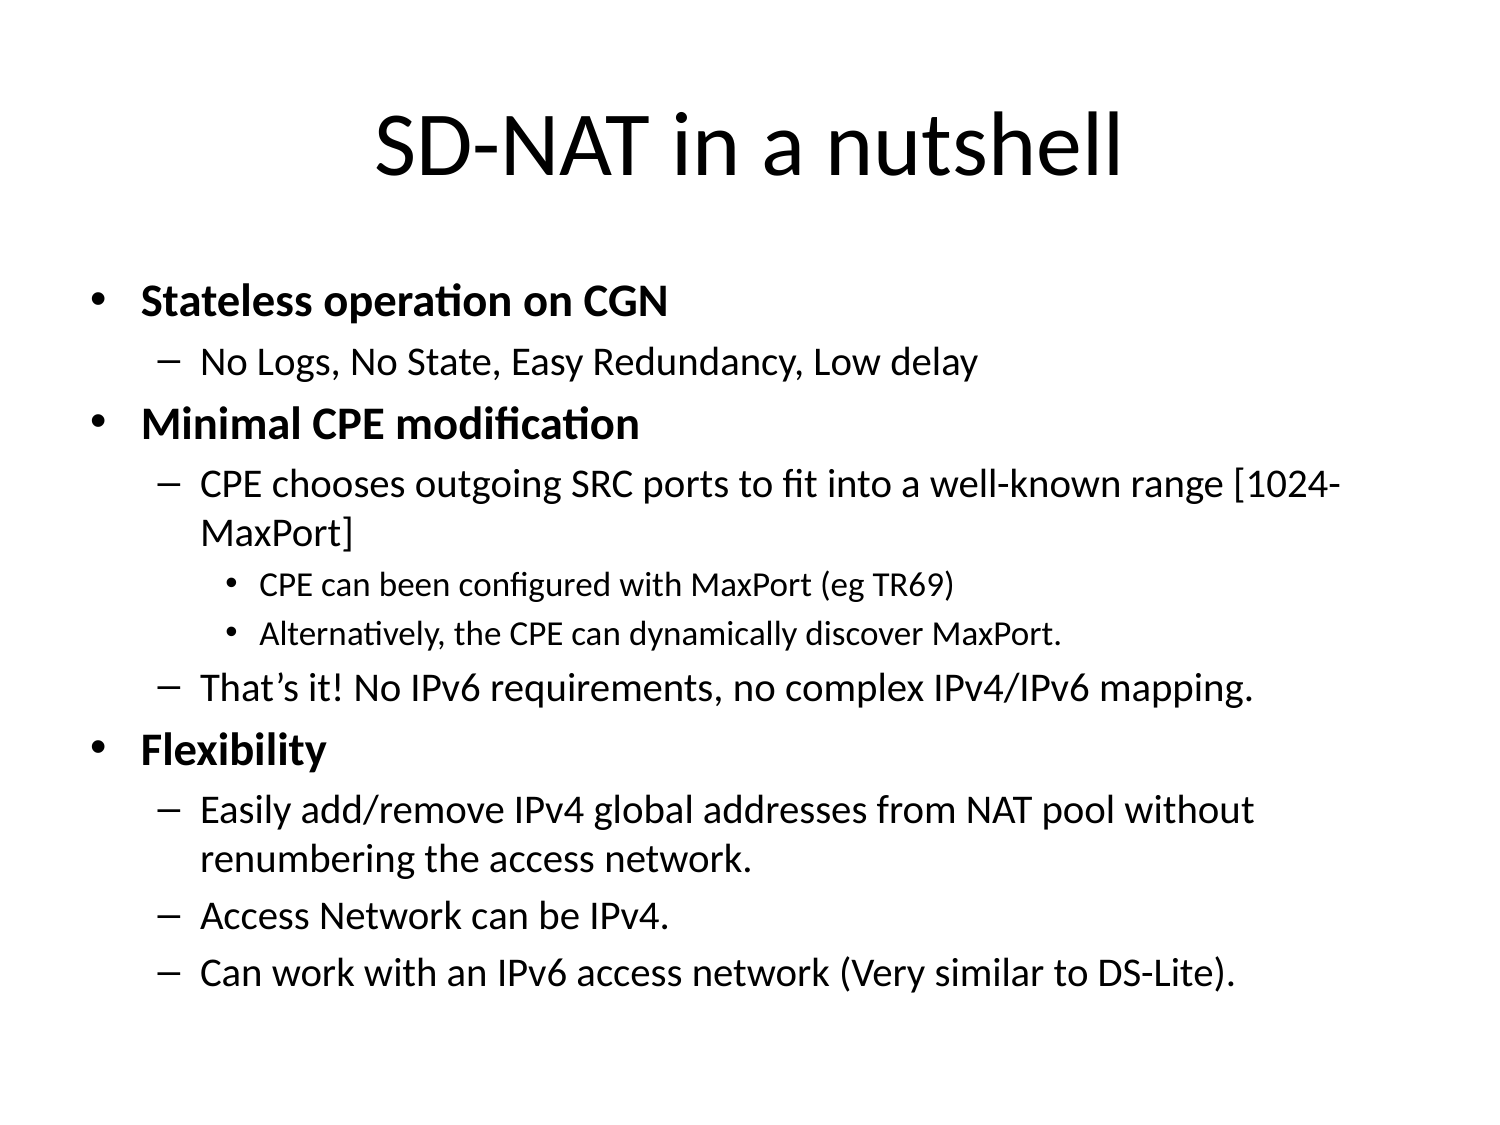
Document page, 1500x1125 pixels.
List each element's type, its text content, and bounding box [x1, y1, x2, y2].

list Stateless operation on CGN No Logs, No State, Easy Redundancy, Low delay Minimal CPE modification CPE chooses outgoing SRC ports to fit into a well-known range [1024-MaxPort] CPE can been configured with MaxPort (eg TR69) Alternatively, the CPE can dynamically discover MaxPort. That’s it! No IPv6 requirements, no complex IPv4/IPv6 mapping. Flexibility Easily add/remove IPv4 global addresses from NAT pool without renumbering the access network. Access Network can be IPv4. Can work with an IPv6 access network (Very similar to DS-Lite). [75, 262, 1425, 1005]
title SD-NAT in a nutshell [75, 45, 1425, 233]
